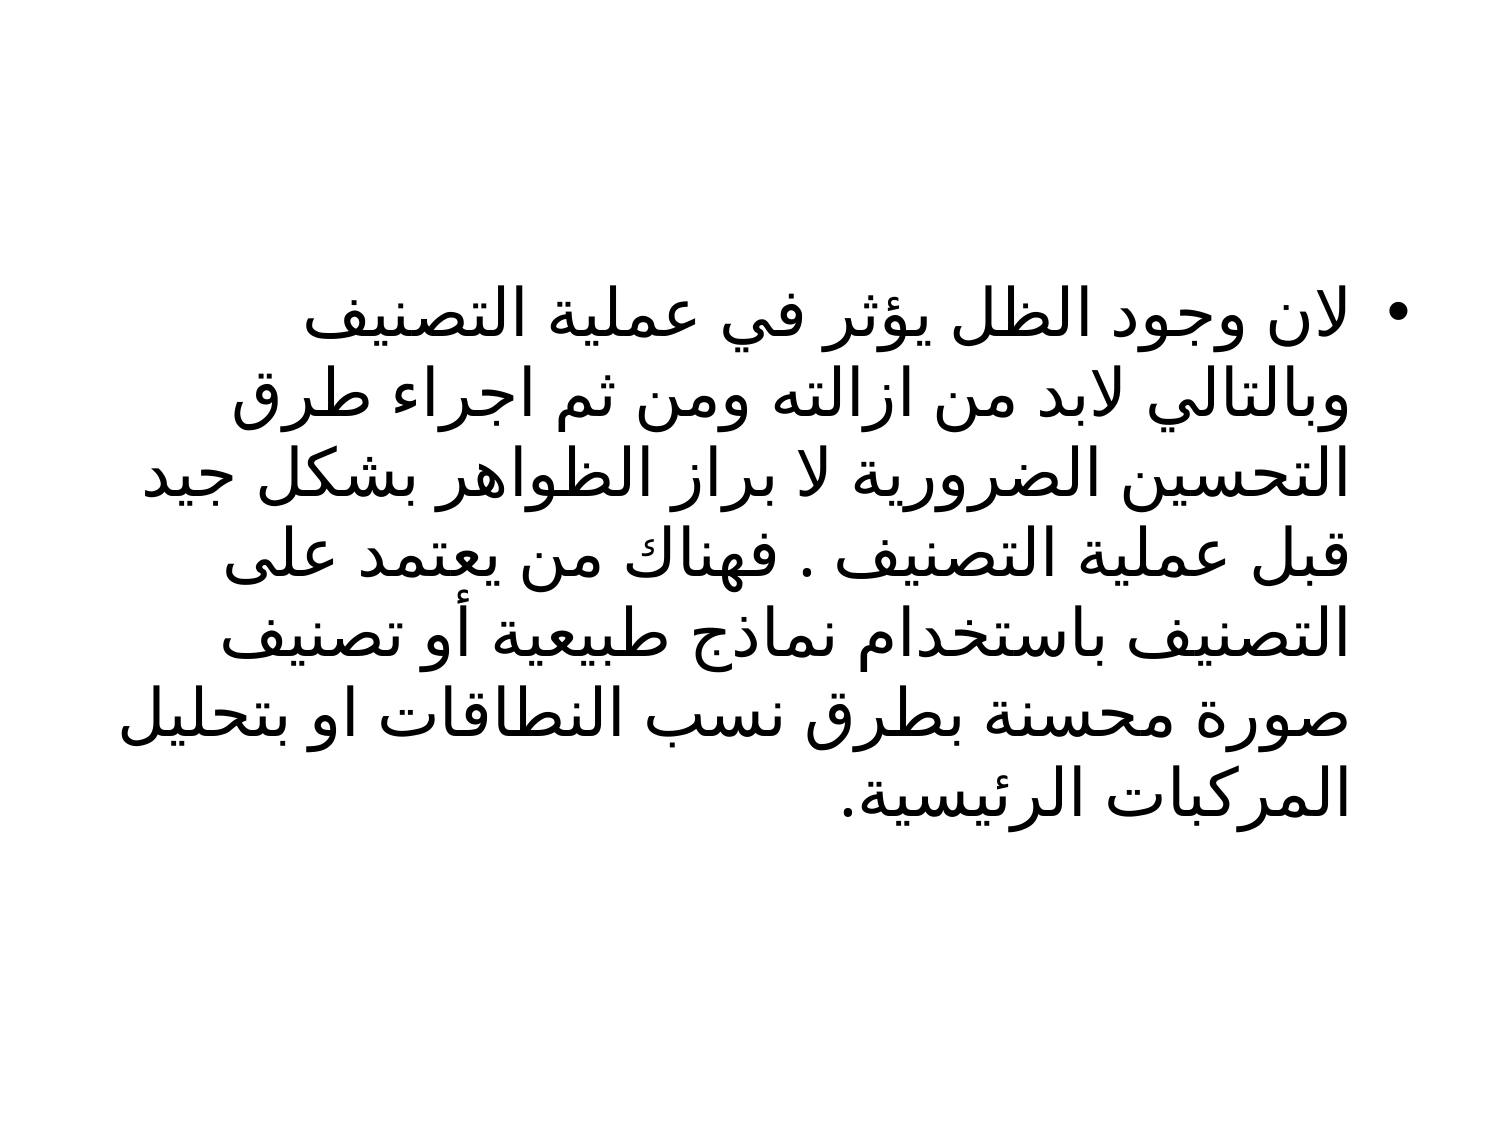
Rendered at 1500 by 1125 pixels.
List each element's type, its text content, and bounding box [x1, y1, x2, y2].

list لان وجود الظل يؤثر في عملية التصنيف وبالتالي لابد من ازالته ومن ثم اجراء طرق التحسين الضرورية لا براز الظواهر بشكل جيد قبل عملية التصنيف . فهناك من يعتمد على التصنيف باستخدام نماذج طبيعية أو تصنيف صورة محسنة بطرق نسب النطاقات او بتحليل المركبات الرئيسية. [75, 262, 1425, 1005]
